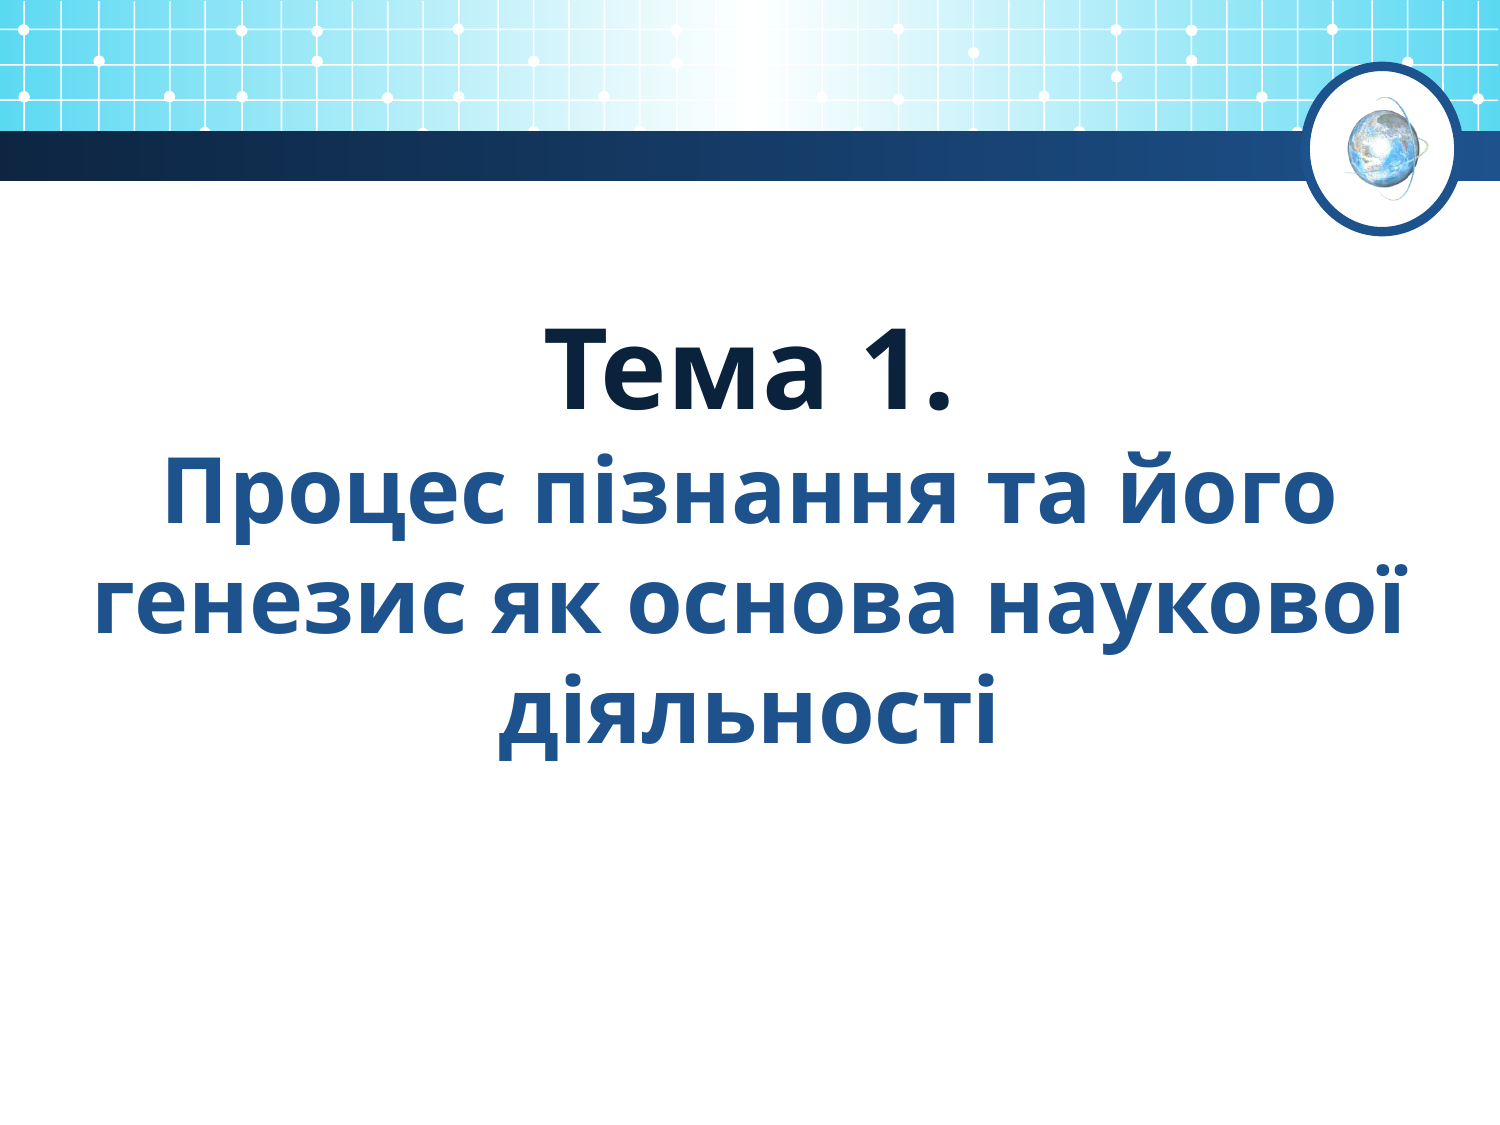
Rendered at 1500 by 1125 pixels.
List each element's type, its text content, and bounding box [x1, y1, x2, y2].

title Тема 1. Процес пізнання та його генезис як основа наукової діяльності [0, 125, 1500, 934]
picture [1314, 72, 1450, 125]
